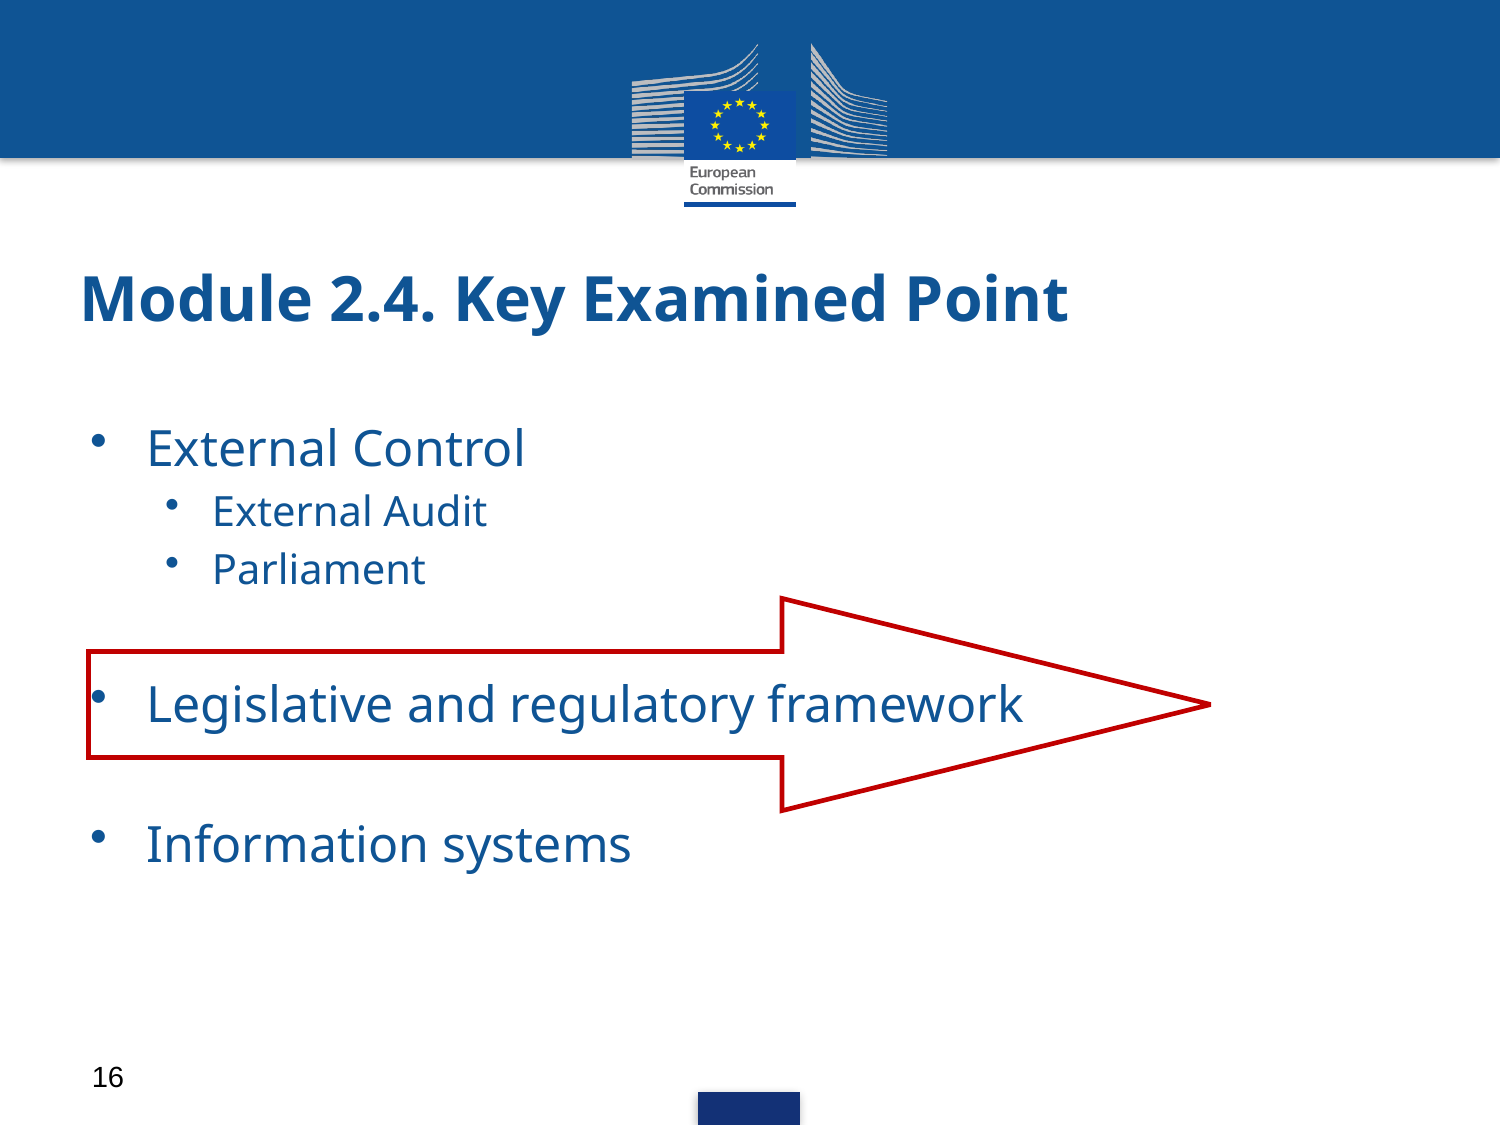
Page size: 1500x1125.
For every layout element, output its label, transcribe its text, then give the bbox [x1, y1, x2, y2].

title Module 2.4. Key Examined Point [64, 219, 1415, 374]
slide_number 16 [76, 1022, 553, 1102]
text_box [88, 598, 1211, 811]
list External Control External Audit Parliament Legislative and regulatory framework Information systems [75, 408, 1425, 988]
